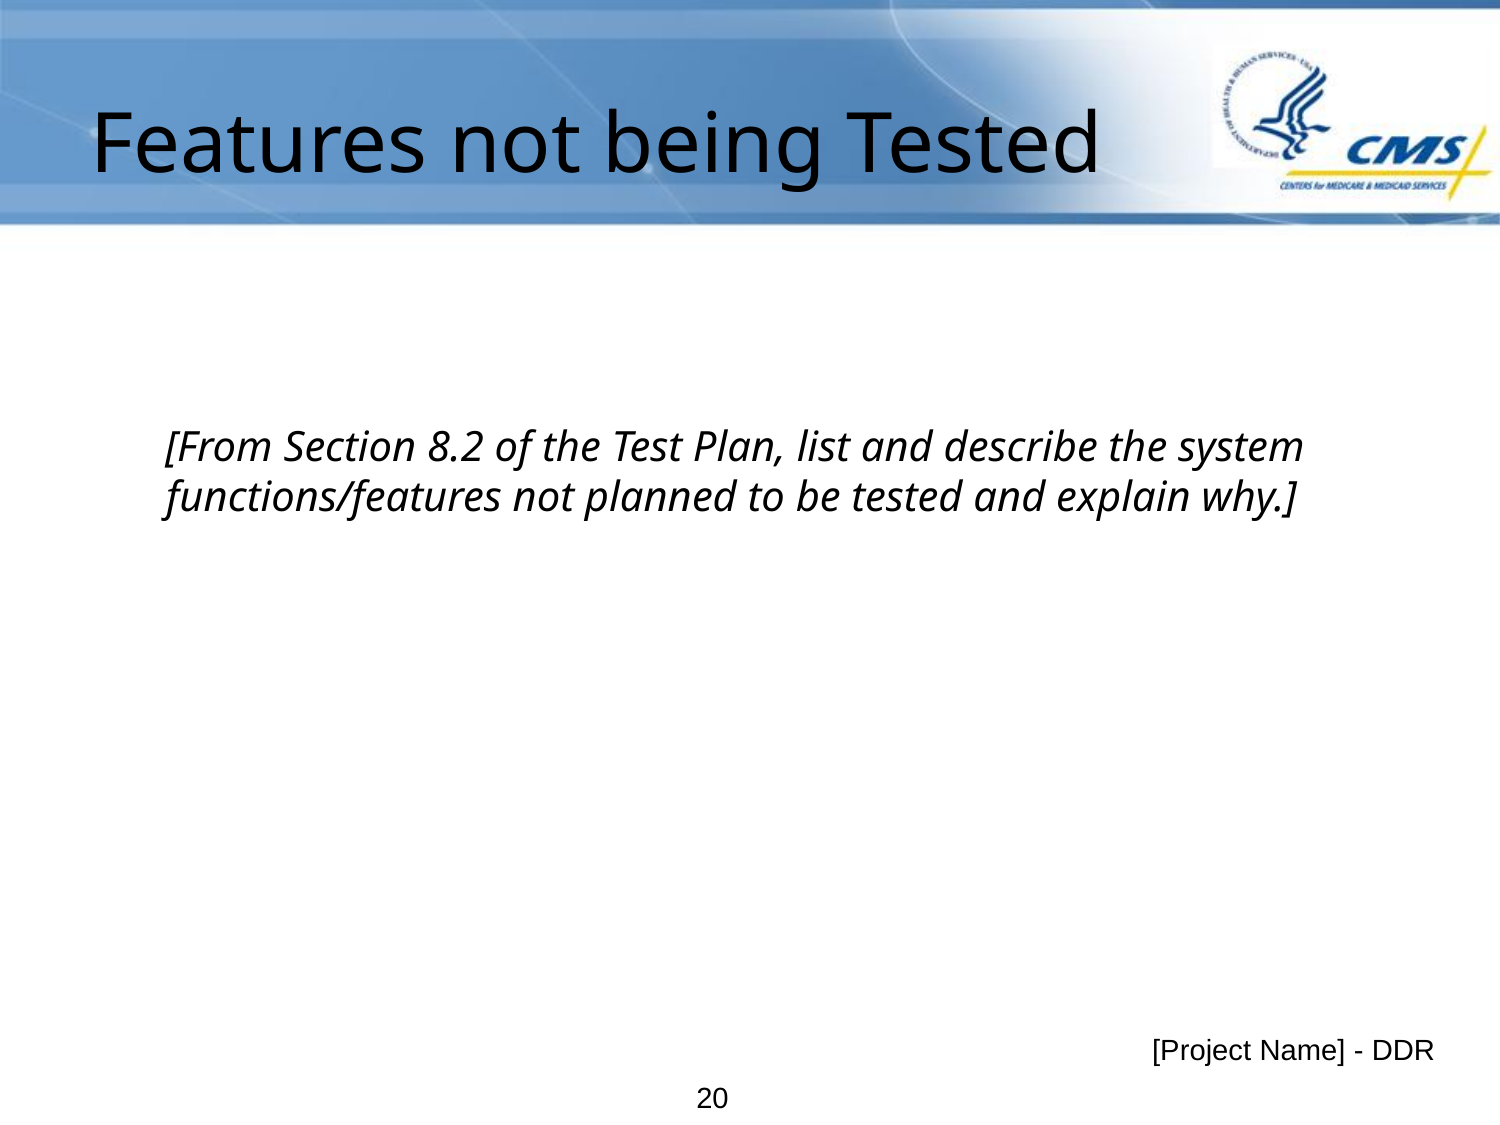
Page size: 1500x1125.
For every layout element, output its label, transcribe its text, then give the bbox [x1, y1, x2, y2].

slide_number 19 [537, 1071, 888, 1125]
text_box [From Section 8.2 of the Test Plan, list and describe the system functions/features not planned to be tested and explain why.] [74, 412, 1425, 863]
title Features not being Tested [74, 44, 1426, 233]
picture [0, 0, 1500, 1125]
footer [Project Name] - DDR [974, 1023, 1451, 1103]
